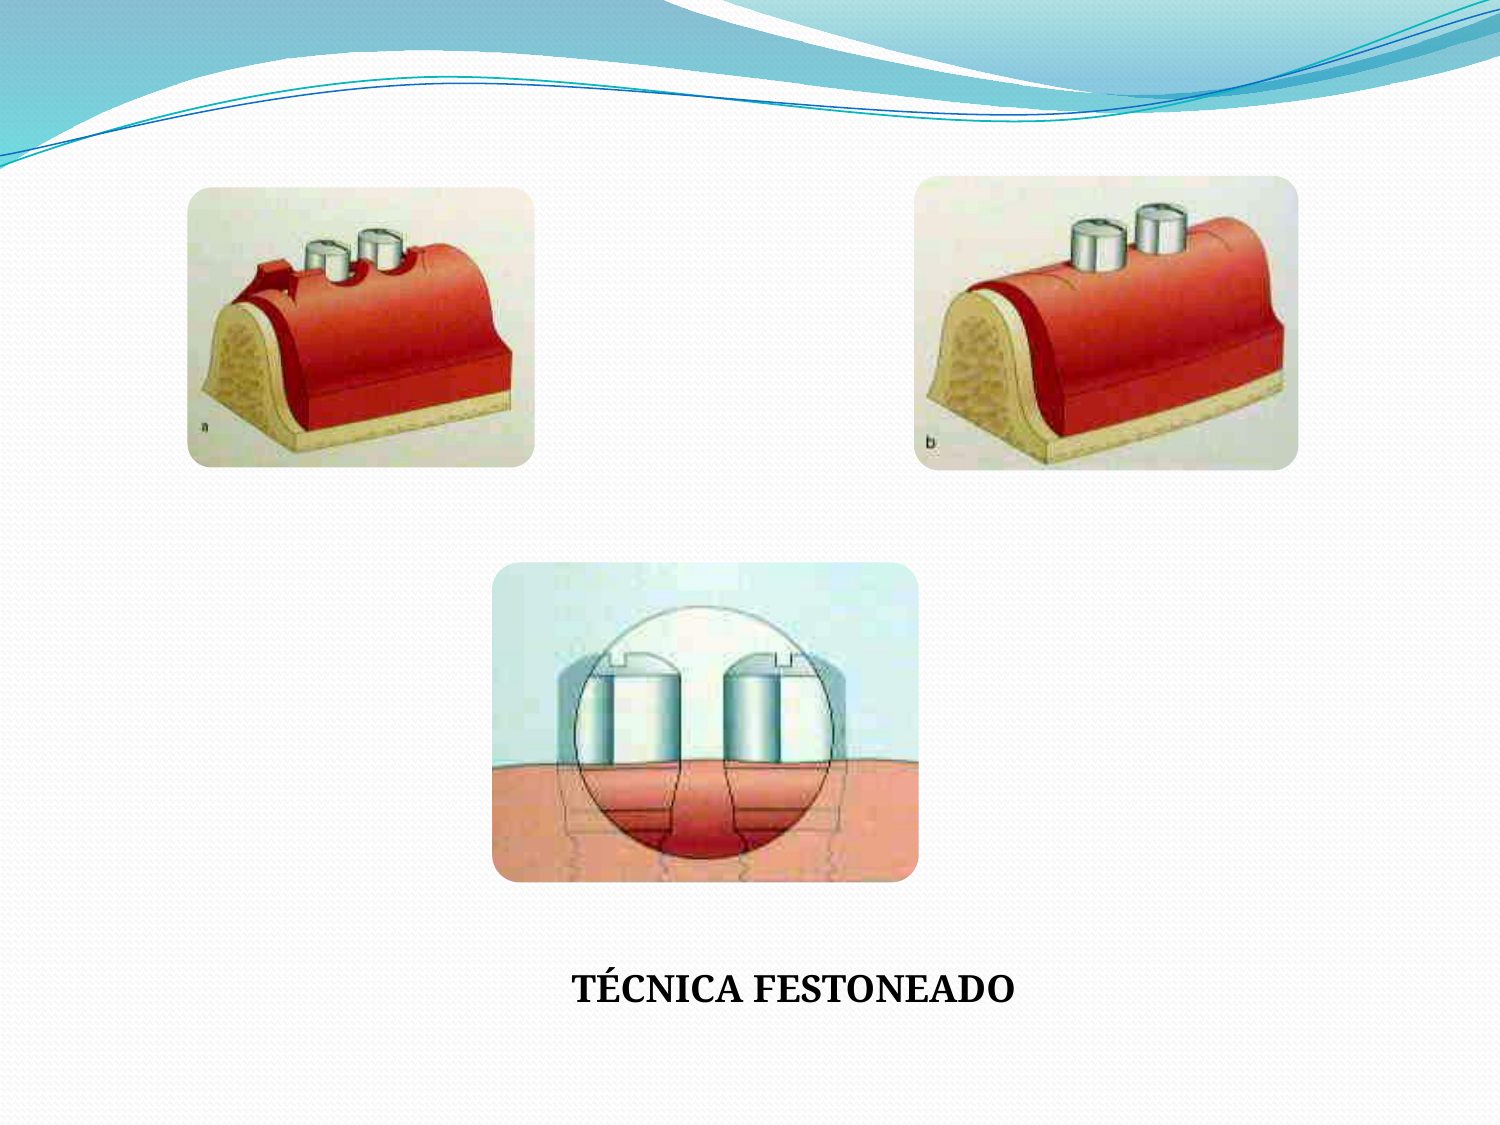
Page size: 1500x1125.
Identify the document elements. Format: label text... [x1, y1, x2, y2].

picture [491, 562, 919, 883]
text_box TÉCNICA FESTONEADO [212, 912, 1375, 1063]
picture [187, 187, 535, 468]
picture [913, 175, 1299, 471]
